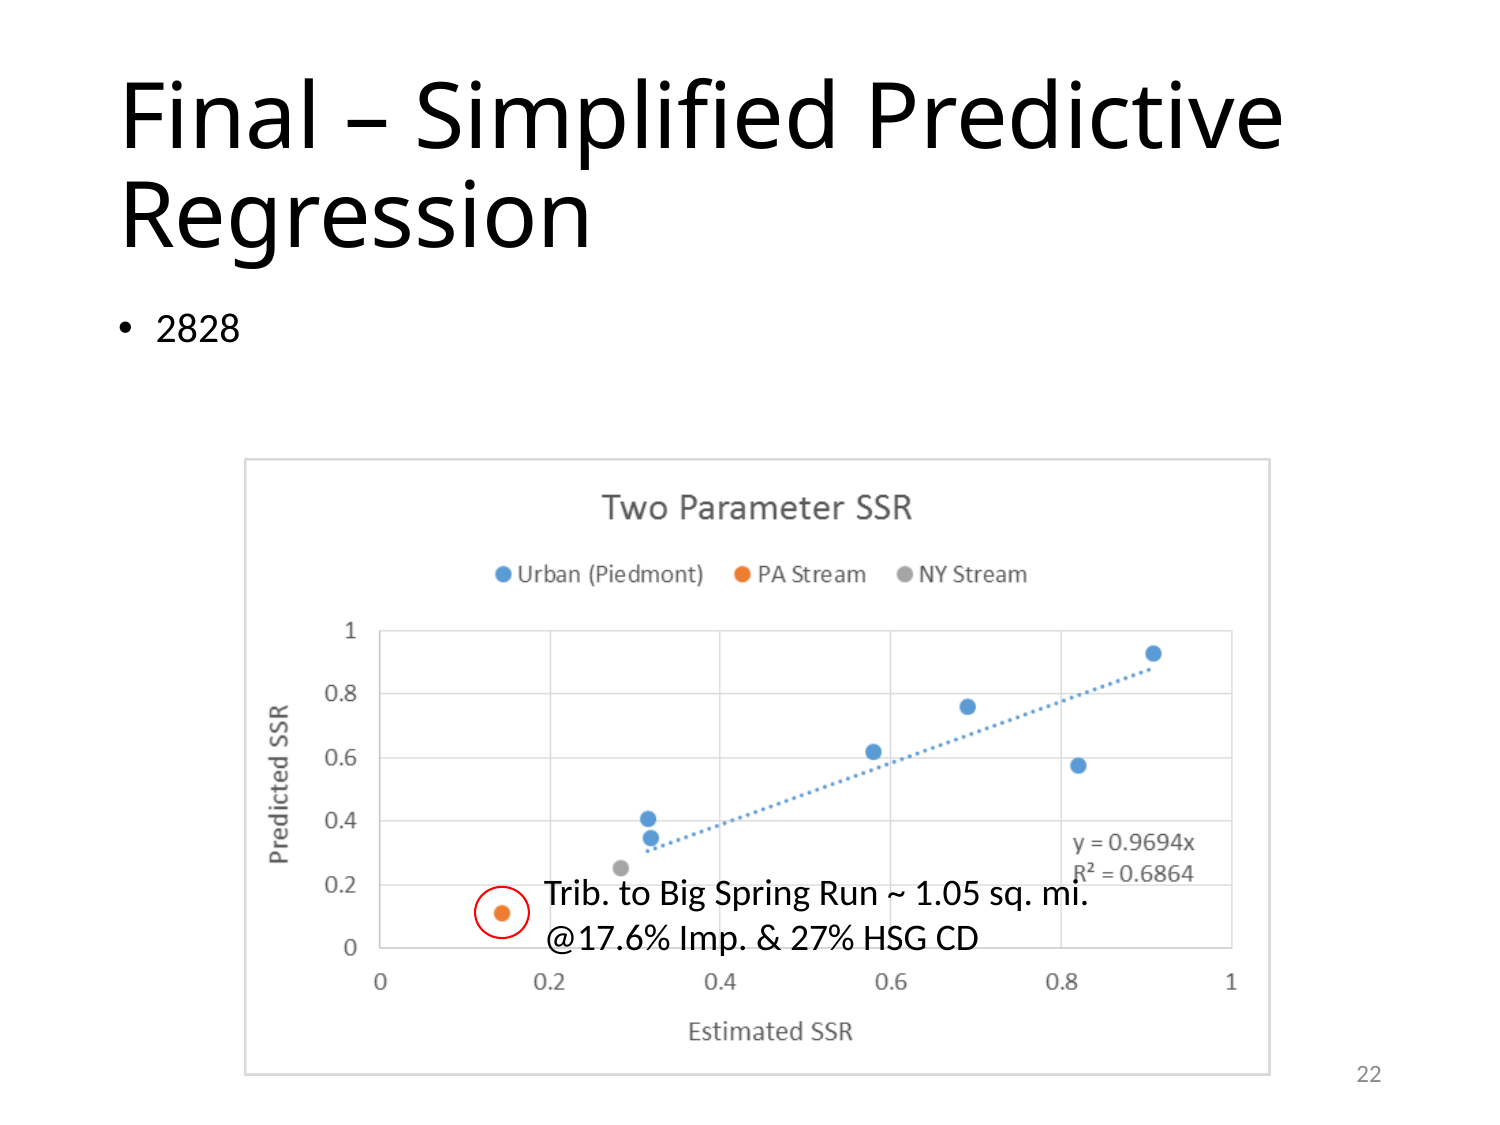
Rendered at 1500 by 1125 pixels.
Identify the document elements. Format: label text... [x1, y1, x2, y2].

slide_number 22 [1059, 1042, 1397, 1103]
title Final – Simplified Predictive Regression [103, 59, 1397, 278]
picture [244, 458, 1271, 1076]
